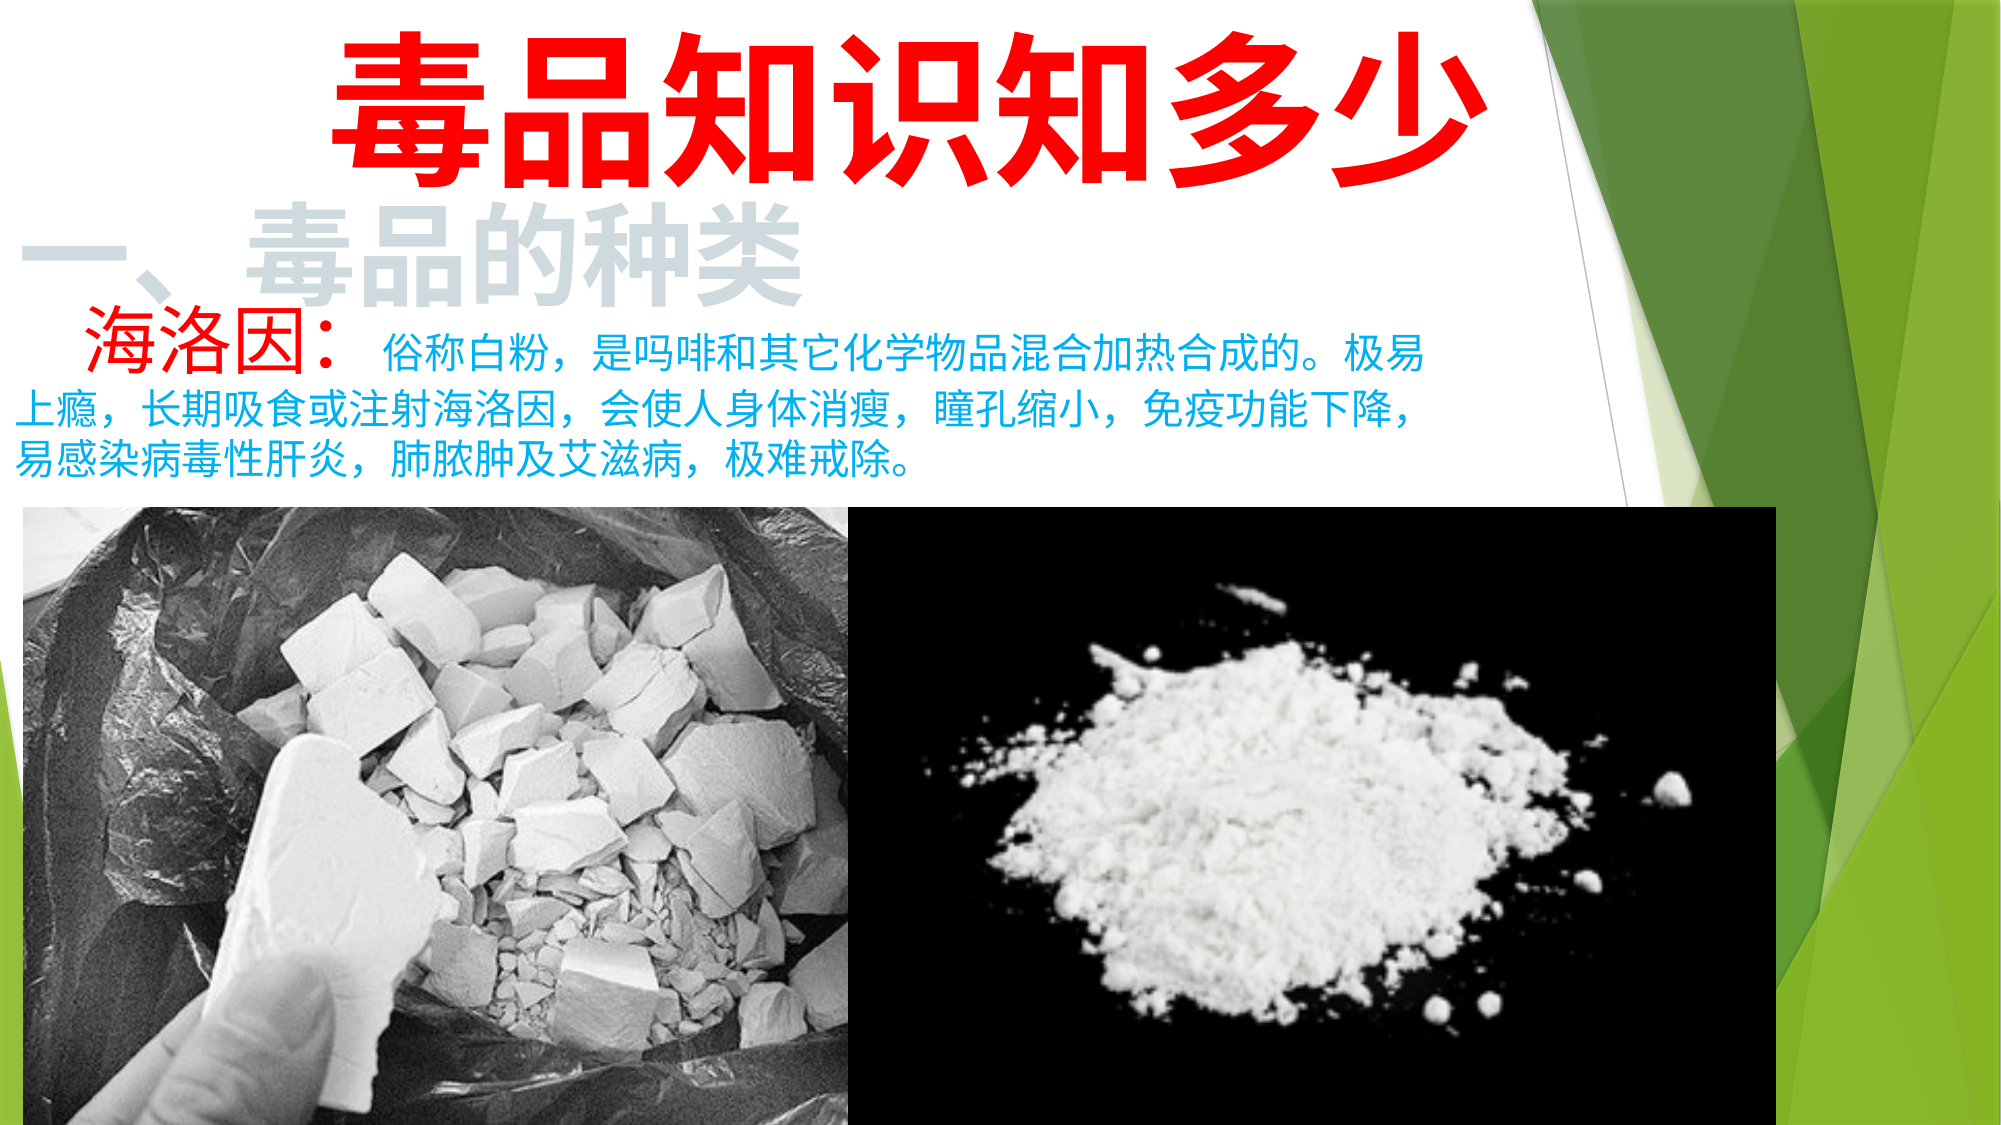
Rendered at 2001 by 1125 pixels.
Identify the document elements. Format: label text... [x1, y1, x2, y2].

text_box 一、毒品的种类 [3, 177, 822, 285]
text_box 毒品知识知多少 [312, 0, 1524, 215]
text_box 海洛因：俗称白粉，是吗啡和其它化学物品混合加热合成的。极易上瘾，长期吸食或注射海洛因，会使人身体消瘦，瞳孔缩小，免疫功能下降，易感染病毒性肝炎，肺脓肿及艾滋病，极难戒除。 [0, 285, 1480, 491]
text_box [23, 506, 1776, 1125]
